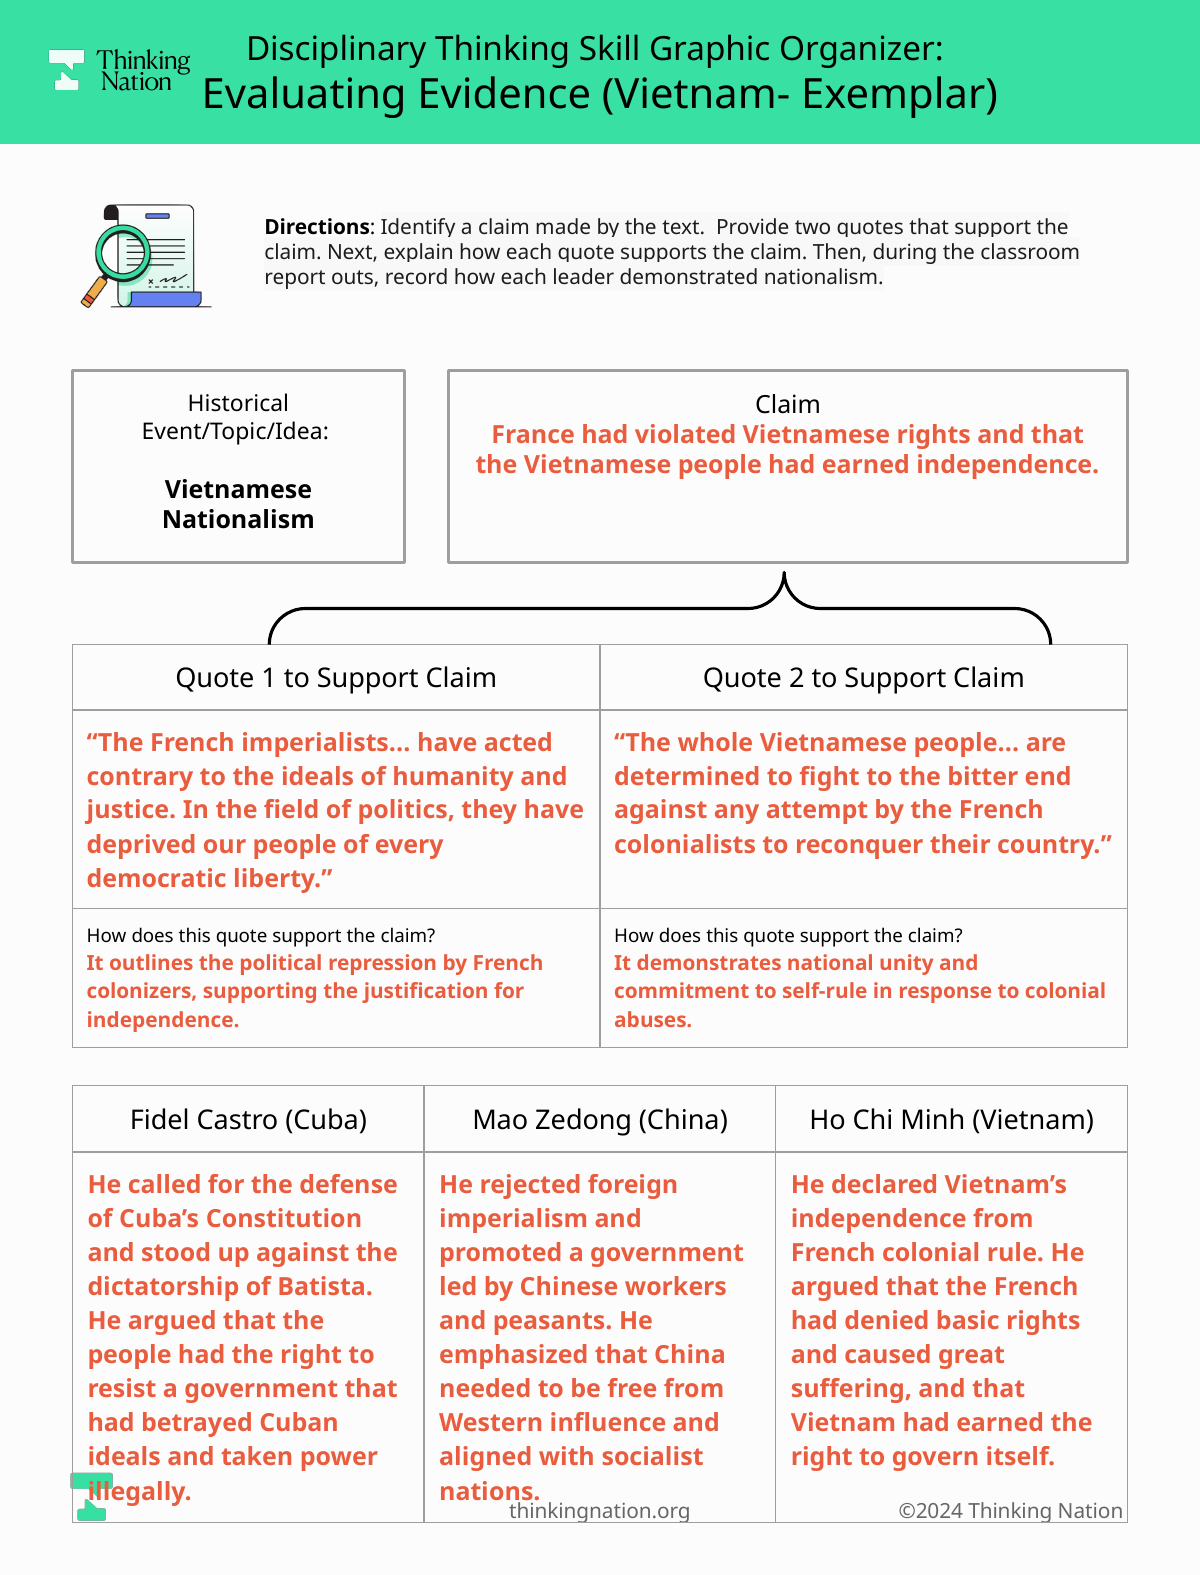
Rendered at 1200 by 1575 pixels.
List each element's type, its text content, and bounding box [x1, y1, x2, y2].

text_box Claim France had violated Vietnamese rights and that the Vietnamese people had earned independence. [448, 370, 1128, 563]
table_cell He declared Vietnam’s independence from French colonial rule. He argued that the French had denied basic rights and caused great suffering, and that Vietnam had earned the right to govern itself. [776, 1153, 1127, 1522]
table_cell He called for the defense of Cuba’s Constitution and stood up against the dictatorship of Batista. He argued that the people had the right to resist a government that had betrayed Cuban ideals and taken power illegally. [73, 1153, 423, 1522]
table_cell “The whole Vietnamese people... are determined to fight to the bitter end against any attempt by the French colonialists to reconquer their country.” [601, 711, 1127, 908]
table_cell How does this quote support the claim? It demonstrates national unity and commitment to self-rule in response to colonial abuses. [601, 909, 1127, 1047]
text_box [269, 572, 1051, 645]
text_box Directions: Identify a claim made by the text. Provide two quotes that support the claim. Next, explain how each quote supports the claim. Then, during the classroom report outs, record how each leader demonstrated nationalism. [246, 198, 1128, 304]
text_box ©2024 Thinking Nation [854, 1483, 1139, 1532]
table_header Quote 1 to Support Claim [73, 645, 599, 709]
table_cell “The French imperialists... have acted contrary to the ideals of humanity and justice. In the field of politics, they have deprived our people of every democratic liberty.” [73, 711, 599, 908]
table_header Mao Zedong (China) [425, 1086, 775, 1151]
table_header Ho Chi Minh (Vietnam) [776, 1086, 1127, 1151]
text_box Disciplinary Thinking Skill Graphic Organizer: Evaluating Evidence (Vietnam- Exemplar) [0, 0, 1200, 144]
table_header Fidel Castro (Cuba) [73, 1086, 423, 1151]
table_header Quote 2 to Support Claim [601, 645, 1127, 709]
text_box thinkingnation.org [457, 1523, 742, 1532]
table_cell How does this quote support the claim? It outlines the political repression by French colonizers, supporting the justification for independence. [73, 909, 599, 1047]
picture [58, 1463, 125, 1530]
picture [33, 35, 195, 104]
table_cell He rejected foreign imperialism and promoted a government led by Chinese workers and peasants. He emphasized that China needed to be free from Western influence and aligned with socialist nations. [425, 1153, 775, 1522]
picture [72, 182, 220, 330]
text_box Historical Event/Topic/Idea: Vietnamese Nationalism [72, 370, 405, 563]
